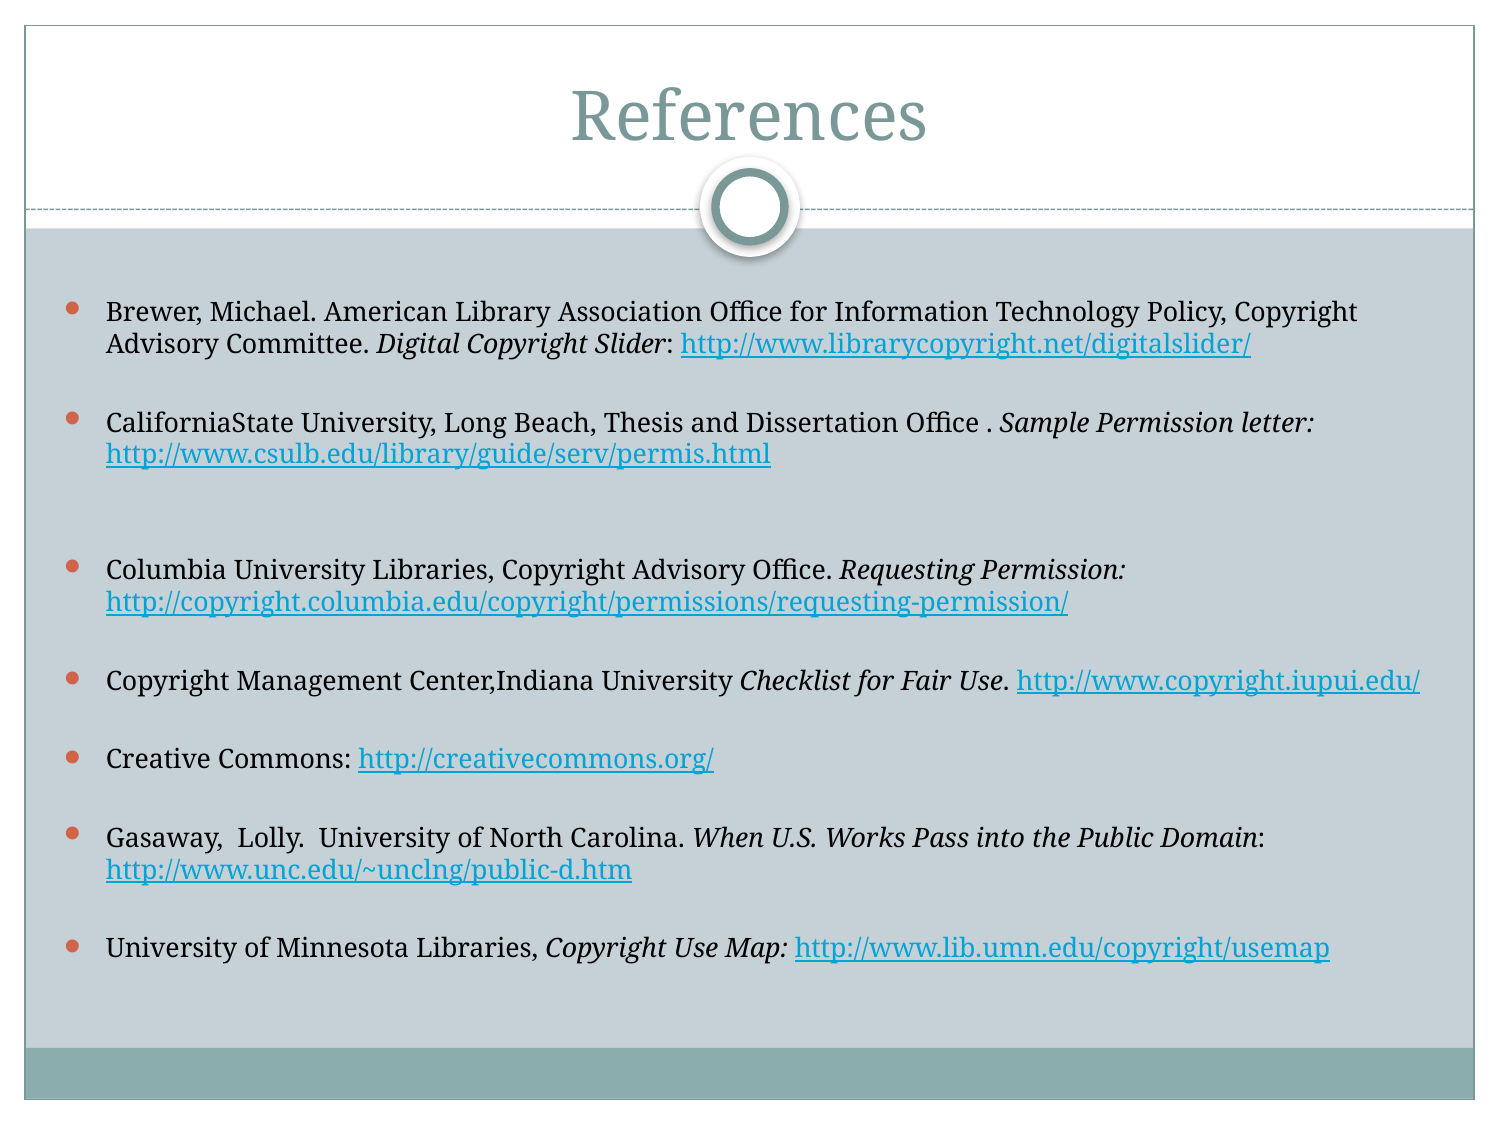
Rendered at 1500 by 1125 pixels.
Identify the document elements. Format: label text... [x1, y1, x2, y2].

list Brewer, Michael. American Library Association Office for Information Technology Policy, Copyright Advisory Committee. Digital Copyright Slider: http://www.librarycopyright.net/digitalslider/ CaliforniaState University, Long Beach, Thesis and Dissertation Office . Sample Permission letter: http://www.csulb.edu/library/guide/serv/permis.html Columbia University Libraries, Copyright Advisory Office. Requesting Permission: http://copyright.columbia.edu/copyright/permissions/requesting-permission/ Copyright Management Center,Indiana University Checklist for Fair Use. http://www.copyright.iupui.edu/ Creative Commons: http://creativecommons.org/ Gasaway, Lolly. University of North Carolina. When U.S. Works Pass into the Public Domain: http://www.unc.edu/~unclng/public-d.htm University of Minnesota Libraries, Copyright Use Map: http://www.lib.umn.edu/copyright/usemap [49, 250, 1445, 1001]
title References [49, 37, 1450, 162]
